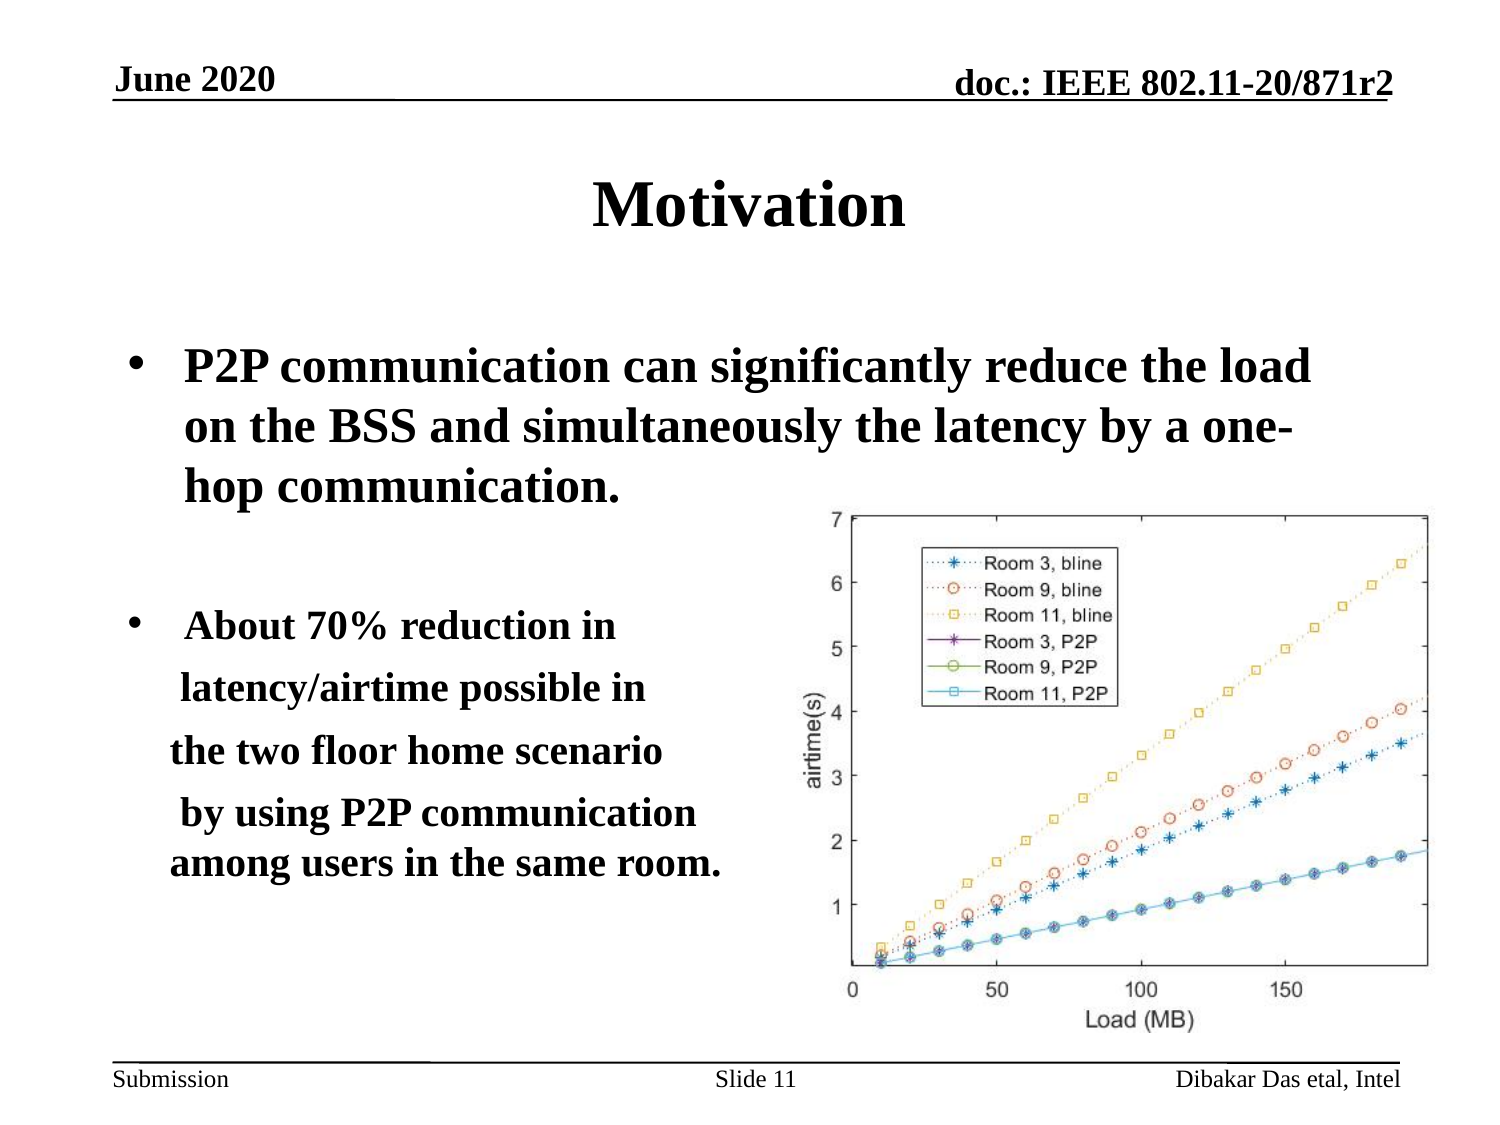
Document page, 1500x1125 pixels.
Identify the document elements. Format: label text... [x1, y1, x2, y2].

picture [754, 474, 1499, 1034]
title Motivation [112, 112, 1388, 288]
list P2P communication can significantly reduce the load on the BSS and simultaneously the latency by a one-hop communication. About 70% reduction in latency/airtime possible in the two floor home scenario by using P2P communication among users in the same room. [112, 324, 1388, 551]
footer Dibakar Das etal, Intel [878, 1061, 1402, 1093]
slide_number Slide 11 [712, 1061, 800, 1123]
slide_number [114, 54, 423, 100]
